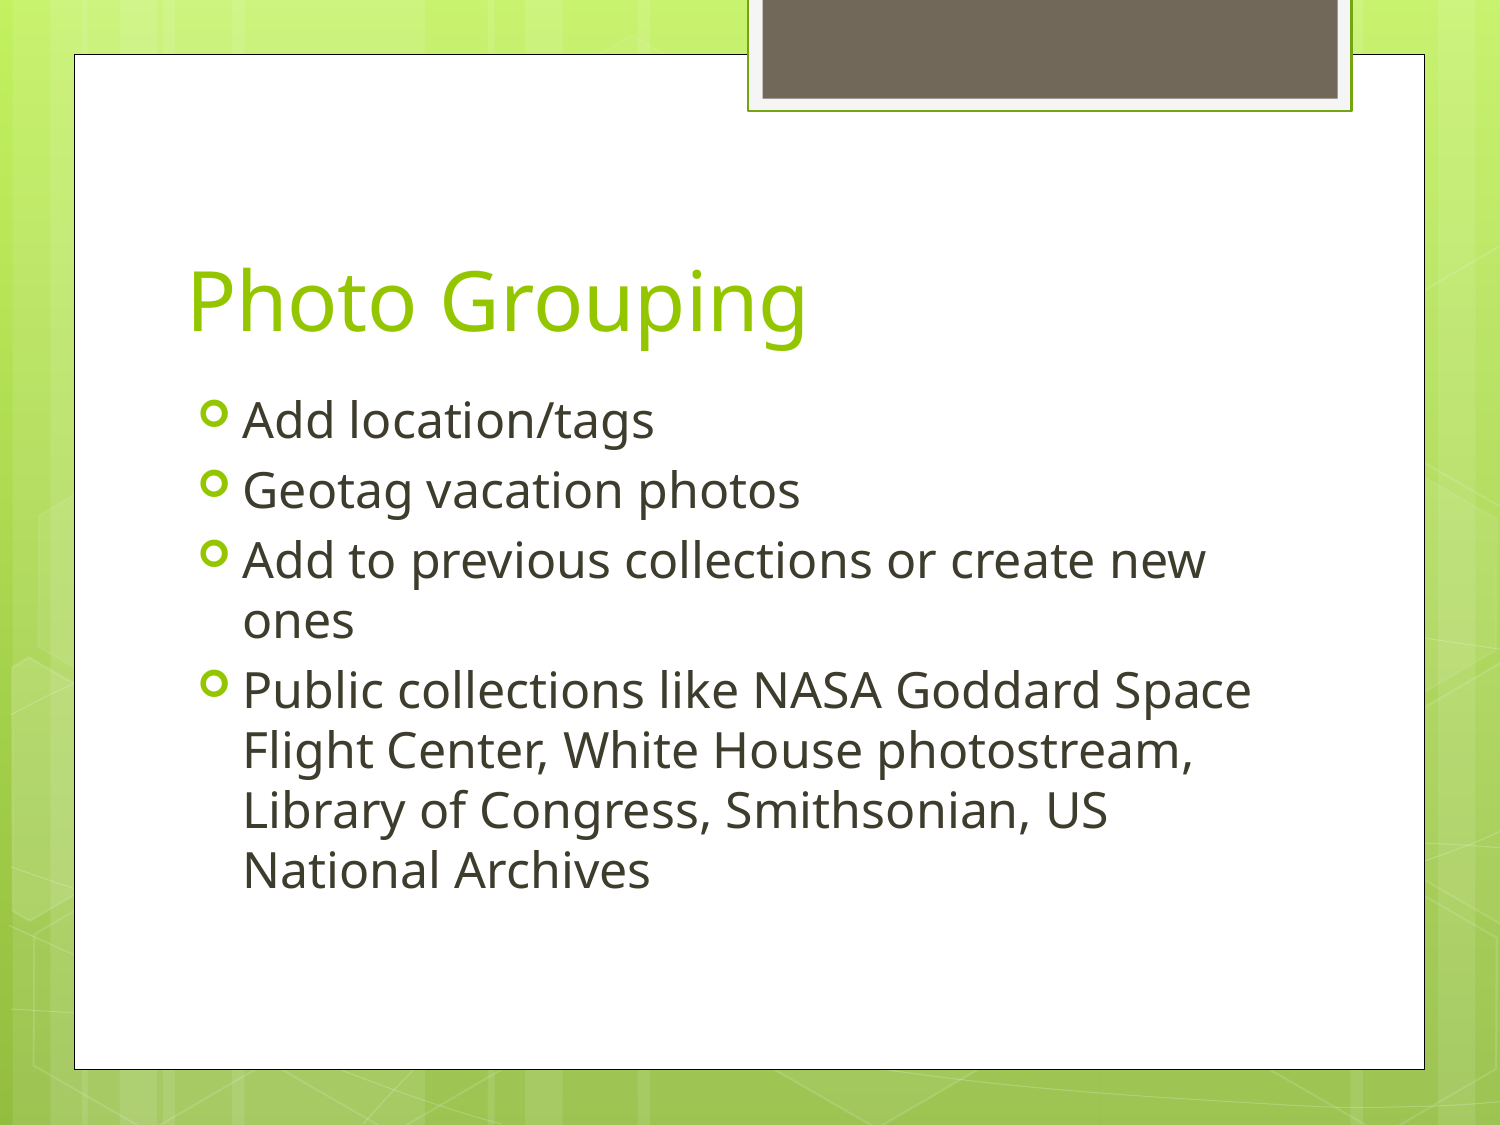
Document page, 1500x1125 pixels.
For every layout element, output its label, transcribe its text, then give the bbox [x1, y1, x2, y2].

title Photo Grouping [171, 168, 1324, 357]
list Add location/tags Geotag vacation photos Add to previous collections or create new ones Public collections like NASA Goddard Space Flight Center, White House photostream, Library of Congress, Smithsonian, US National Archives [171, 381, 1283, 957]
